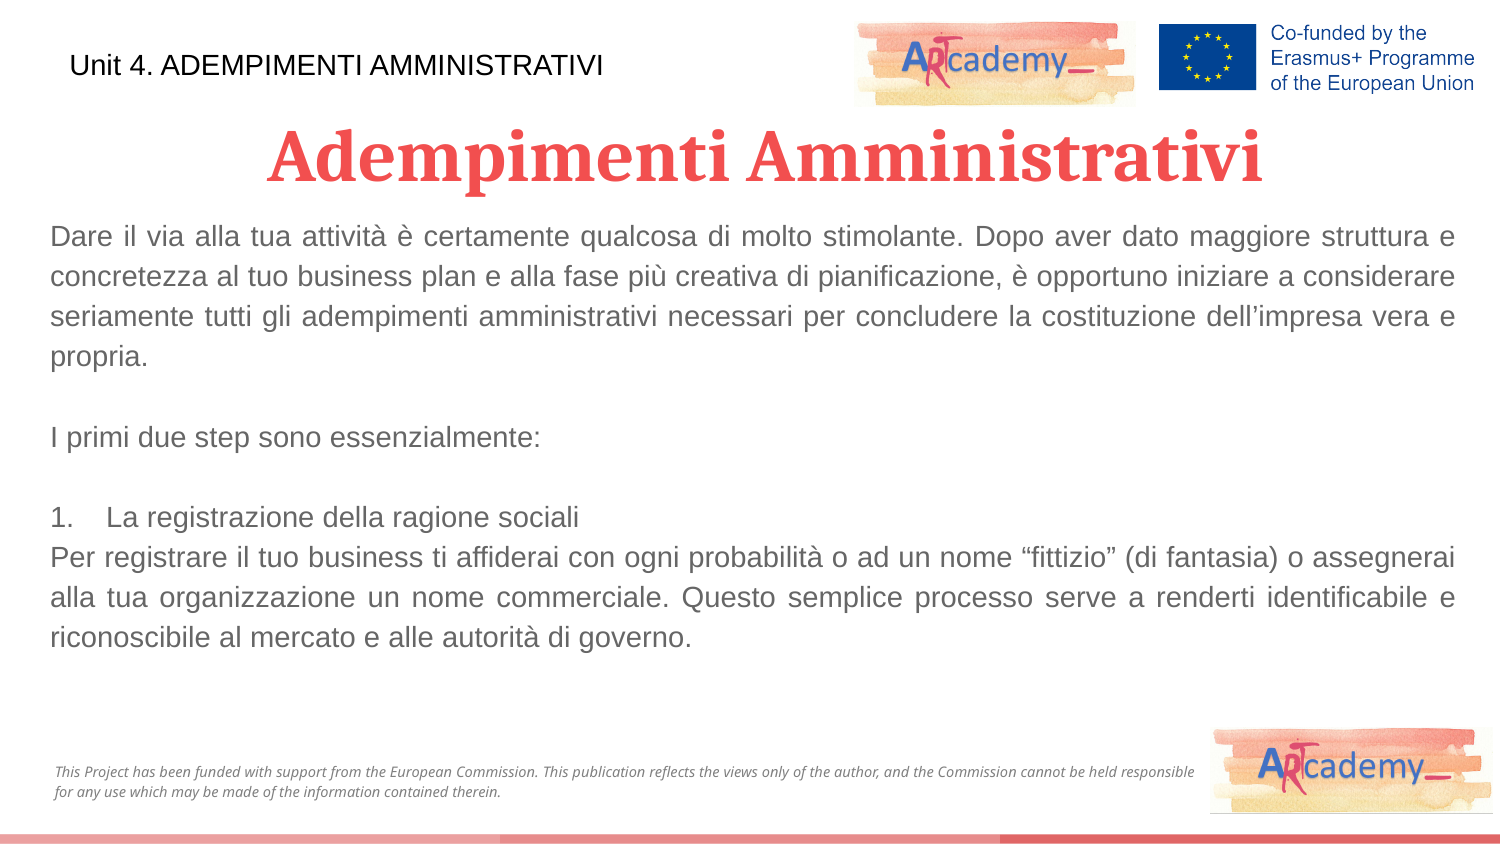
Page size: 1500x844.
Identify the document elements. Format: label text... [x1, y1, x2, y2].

picture [854, 2, 1137, 138]
text_box This Project has been funded with support from the European Commission. This publication reflects the views only of the author, and the Commission cannot be held responsible for any use which may be made of the information contained therein. [39, 754, 1205, 799]
list Dare il via alla tua attività è certamente qualcosa di molto stimolante. Dopo aver dato maggiore struttura e concretezza al tuo business plan e alla fase più creativa di pianificazione, è opportuno iniziare a considerare seriamente tutti gli adempimenti amministrativi necessari per concludere la costituzione dell’impresa vera e propria. I primi due step sono essenzialmente: La registrazione della ragione sociali Per registrare il tuo business ti affiderai con ogni probabilità o ad un nome “fittizio” (di fantasia) o assegnerai alla tua organizzazione un nome commerciale. Questo semplice processo serve a renderti identificabile e riconoscibile al mercato e alle autorità di governo. [16, 197, 1474, 707]
text_box Unit 4. ADEMPIMENTI AMMINISTRATIVI [54, 39, 716, 89]
picture [1210, 709, 1493, 844]
title Adempimenti Amministrativi [180, 4, 1352, 197]
picture [1158, 24, 1474, 94]
